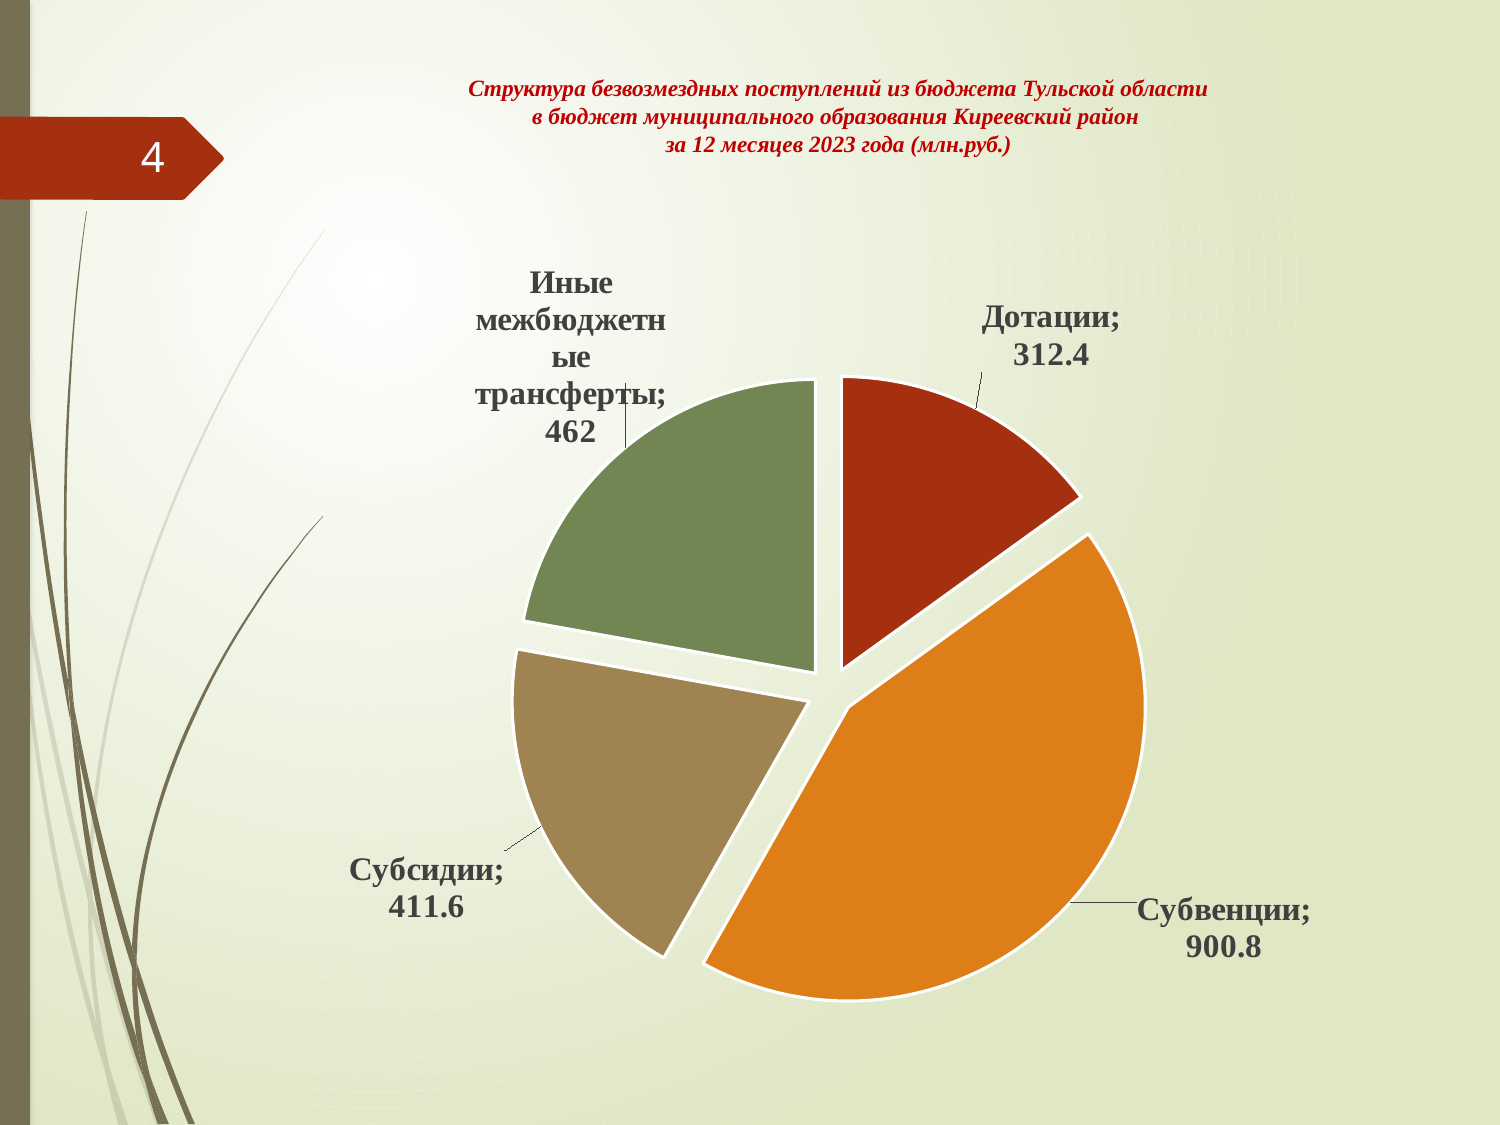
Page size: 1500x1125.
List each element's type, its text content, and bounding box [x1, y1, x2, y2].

title Структура безвозмездных поступлений из бюджета Тульской области в бюджет муниципального образования Киреевский район за 12 месяцев 2023 года (млн.руб.) [218, 35, 1459, 291]
chart [277, 255, 1427, 1125]
slide_number 4 [83, 129, 180, 190]
